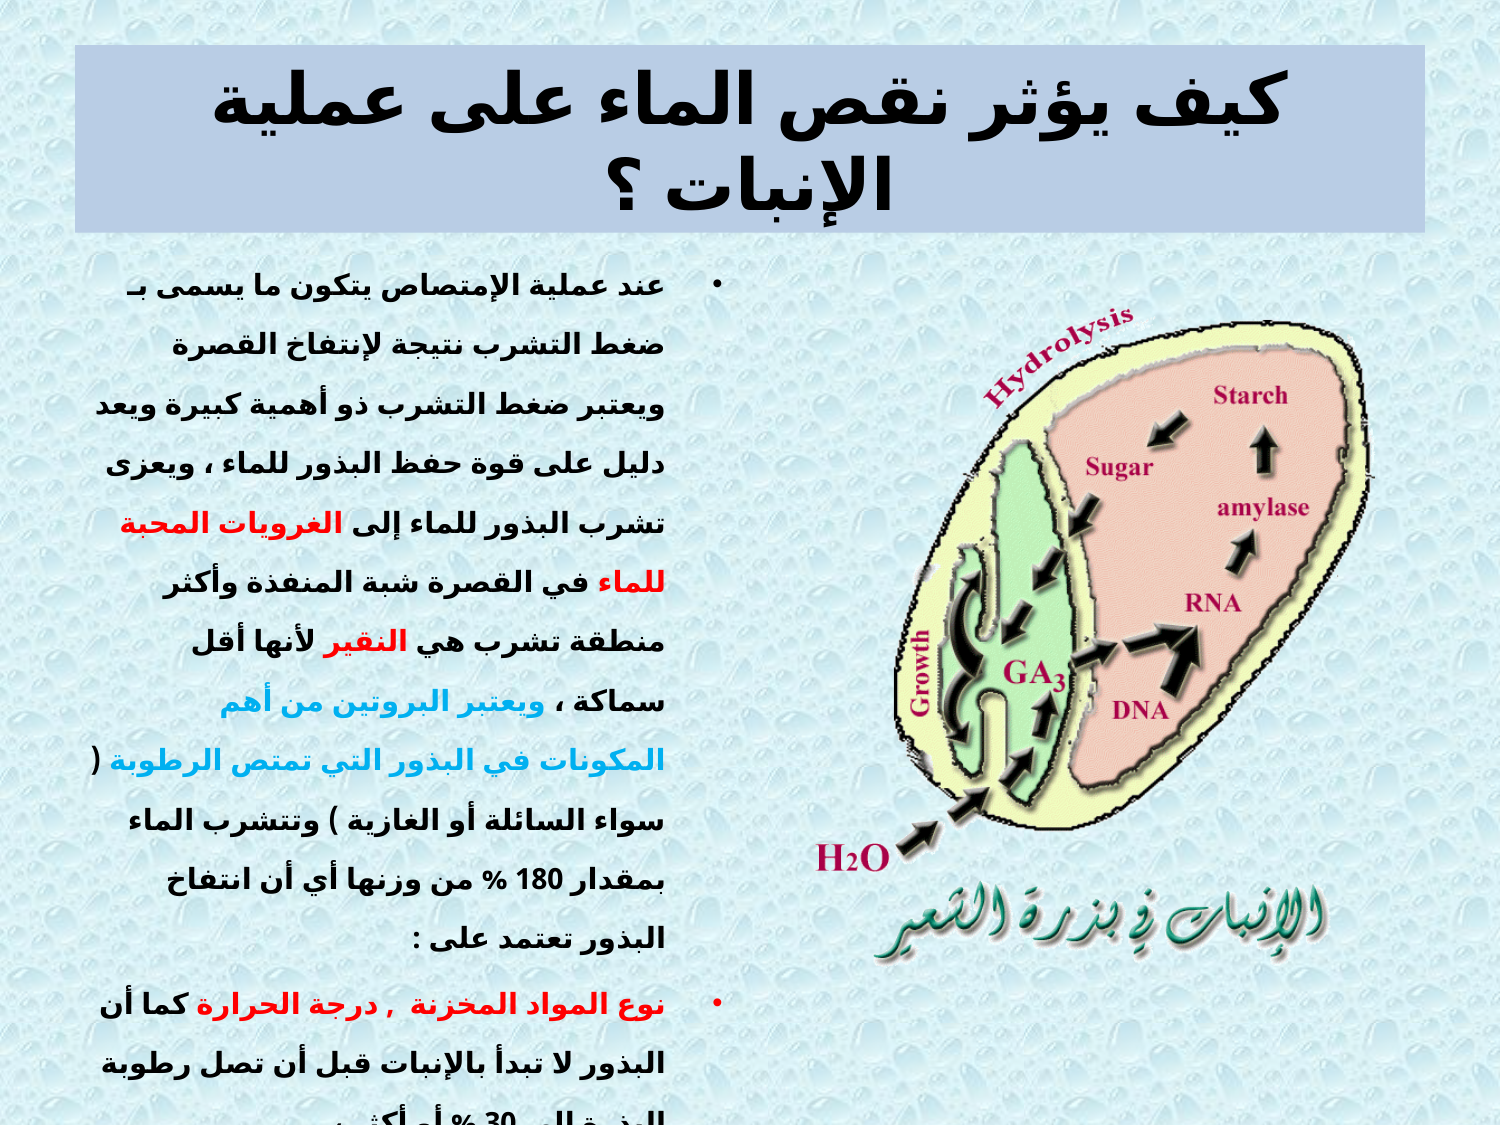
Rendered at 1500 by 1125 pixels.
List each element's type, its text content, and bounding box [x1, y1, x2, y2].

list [784, 262, 1404, 1006]
list عند عملية الإمتصاص يتكون ما يسمى بـ ضغط التشرب نتيجة لإنتفاخ القصرة ويعتبر ضغط التشرب ذو أهمية كبيرة ويعد دليل على قوة حفظ البذور للماء ، ويعزى تشرب البذور للماء إلى الغرويات المحبة للماء في القصرة شبة المنفذة وأكثر منطقة تشرب هي النقير لأنها أقل سماكة ، ويعتبر البروتين من أهم المكونات في البذور التي تمتص الرطوبة ( سواء السائلة أو الغازية ) وتتشرب الماء بمقدار 180 % من وزنها أي أن انتفاخ البذور تعتمد على : نوع المواد المخزنة , درجة الحرارة كما أن البذور لا تبدأ بالإنبات قبل أن تصل رطوبة البذرة إلى 30 % أو أكثر ، والإجهاد المائي ( نقص الماء ) يؤدي إلى زيادة صلابة بروتوبلازم البذرة [75, 234, 738, 1090]
title كيف يؤثر نقص الماء على عملية الإنبات ؟ [75, 45, 1425, 233]
